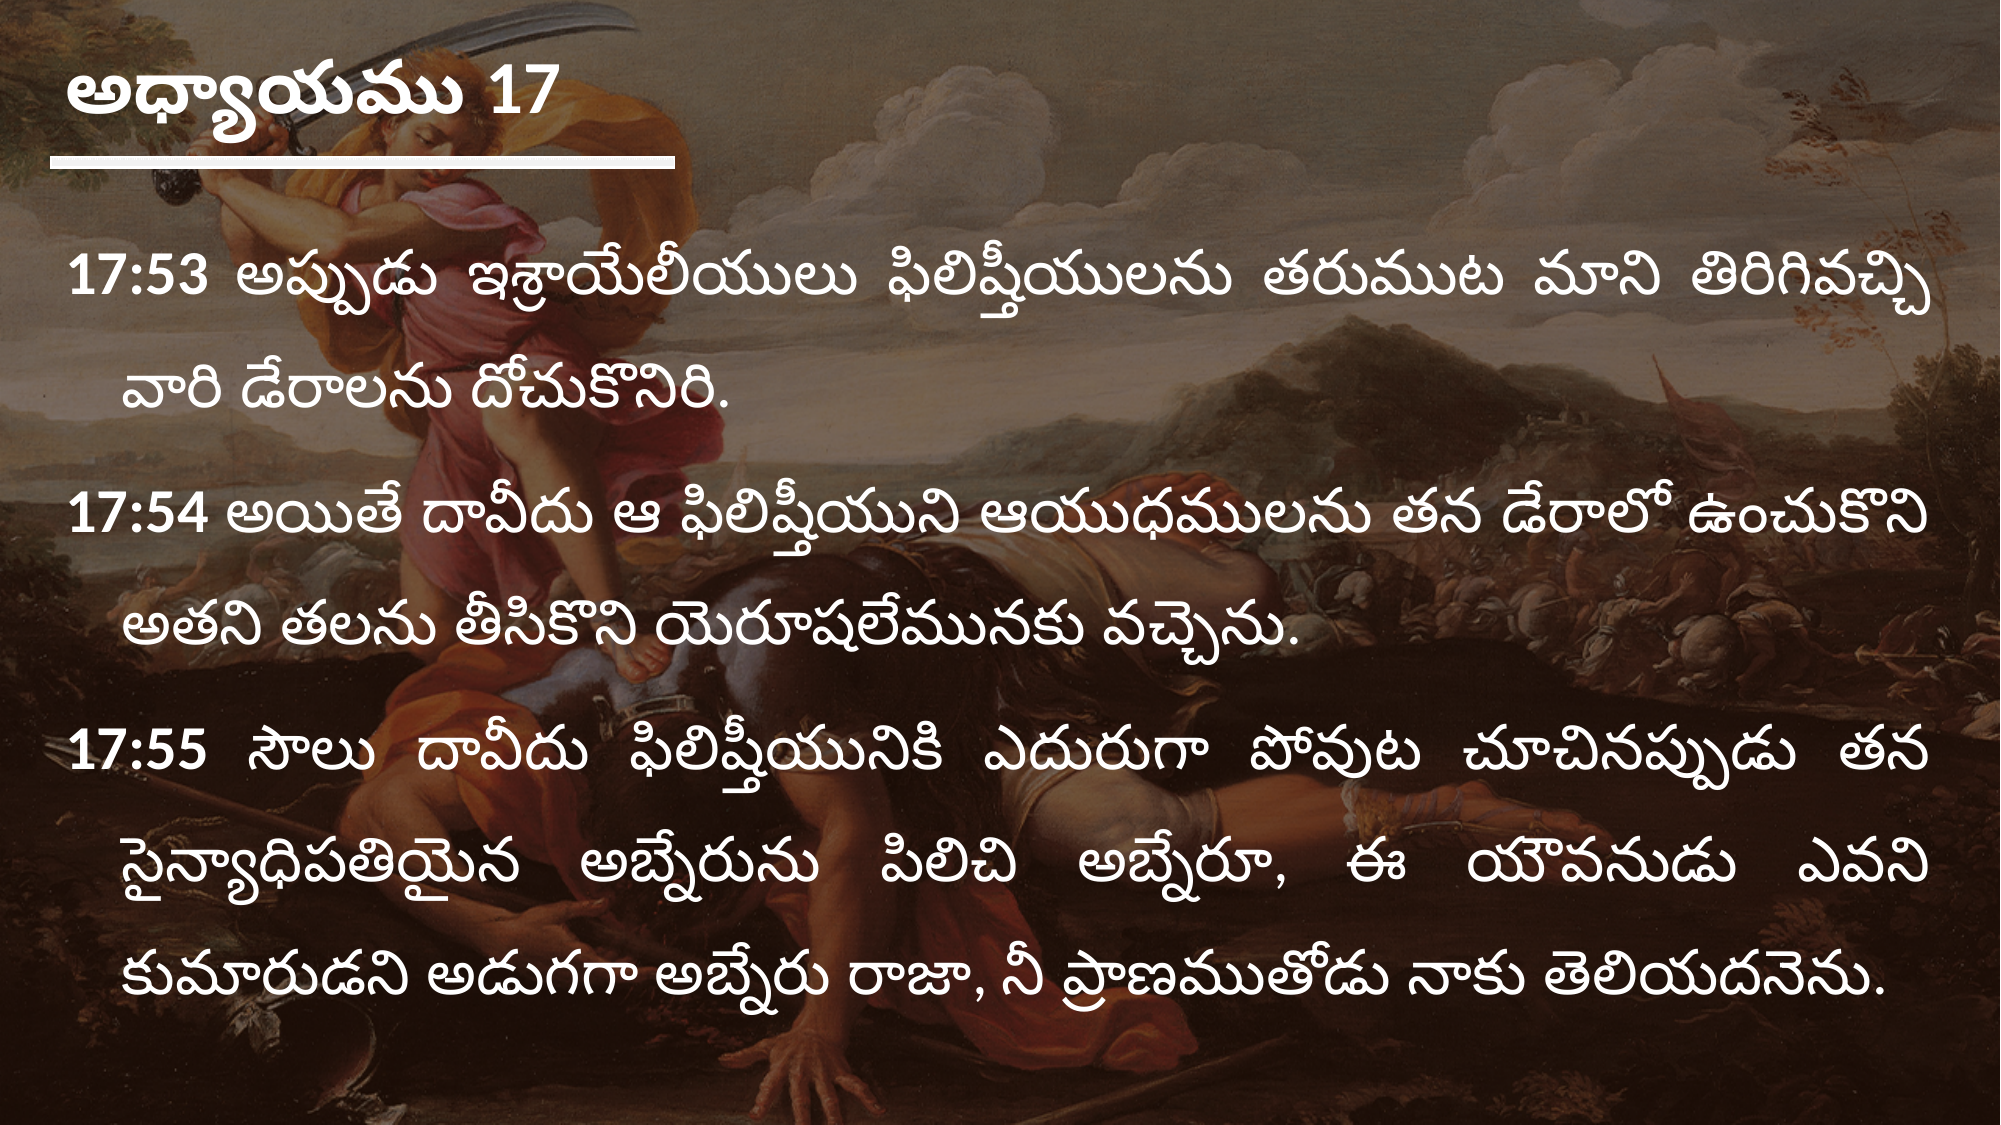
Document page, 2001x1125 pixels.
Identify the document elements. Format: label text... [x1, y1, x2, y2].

title అధ్యాయము 17 [50, 0, 1925, 167]
picture [0, 0, 2000, 1125]
list 17:53 అప్పుడు ఇశ్రాయేలీయులు ఫిలిష్తీయులను తరుముట మాని తిరిగివచ్చి వారి డేరాలను దోచుకొనిరి. 17:54 అయితే దావీదు ఆ ఫిలిష్తీయుని ఆయుధములను తన డేరాలో ఉంచుకొని అతని తలను తీసికొని యెరూషలేమునకు వచ్చెను. 17:55 సౌలు దావీదు ఫిలిష్తీయునికి ఎదురుగా పోవుట చూచినప్పుడు తన సైన్యాధిపతియైన అబ్నేరును పిలిచి అబ్నేరూ, ఈ యౌవనుడు ఎవని కుమారుడని అడుగగా అబ్నేరు రాజా, నీ ప్రాణముతోడు నాకు తెలియదనెను. [50, 187, 1946, 1063]
